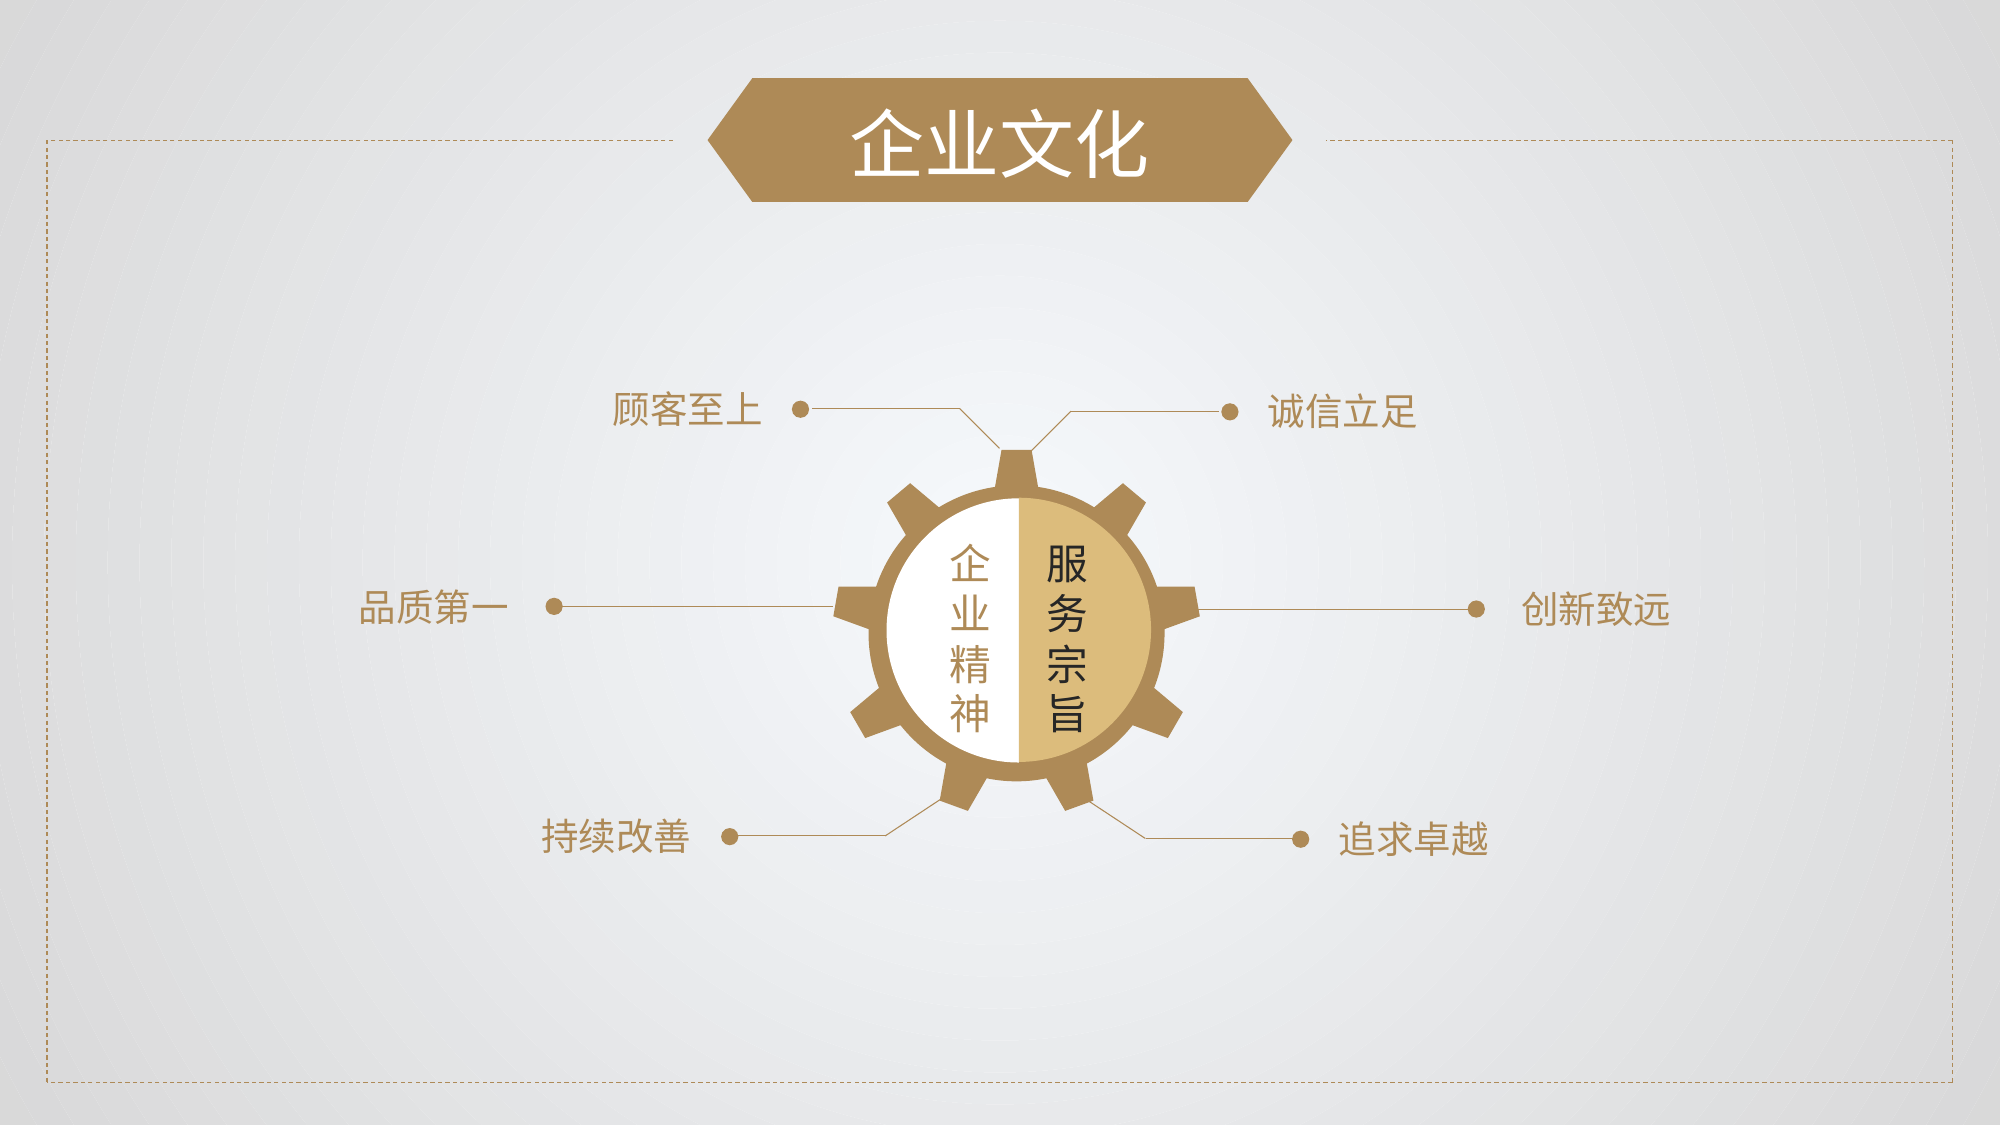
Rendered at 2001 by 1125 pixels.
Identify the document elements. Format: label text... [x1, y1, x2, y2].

text_box 品质第一 [344, 576, 524, 636]
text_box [1031, 404, 1238, 451]
text_box 持续改善 [526, 805, 707, 866]
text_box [792, 401, 1000, 449]
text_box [546, 598, 834, 614]
text_box 顾客至上 [597, 378, 778, 438]
text_box 诚信立足 [1252, 380, 1433, 441]
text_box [1088, 800, 1309, 847]
text_box 企业文化 [835, 90, 1165, 195]
text_box 创新致远 [1506, 578, 1687, 639]
text_box 服 务 宗 旨 [1031, 530, 1104, 746]
text_box [1018, 497, 1152, 762]
text_box [833, 449, 1198, 811]
text_box 企 业 精 神 [935, 530, 1007, 746]
text_box 追求卓越 [1324, 808, 1504, 868]
text_box [886, 498, 1019, 763]
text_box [722, 798, 943, 845]
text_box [1197, 601, 1484, 617]
